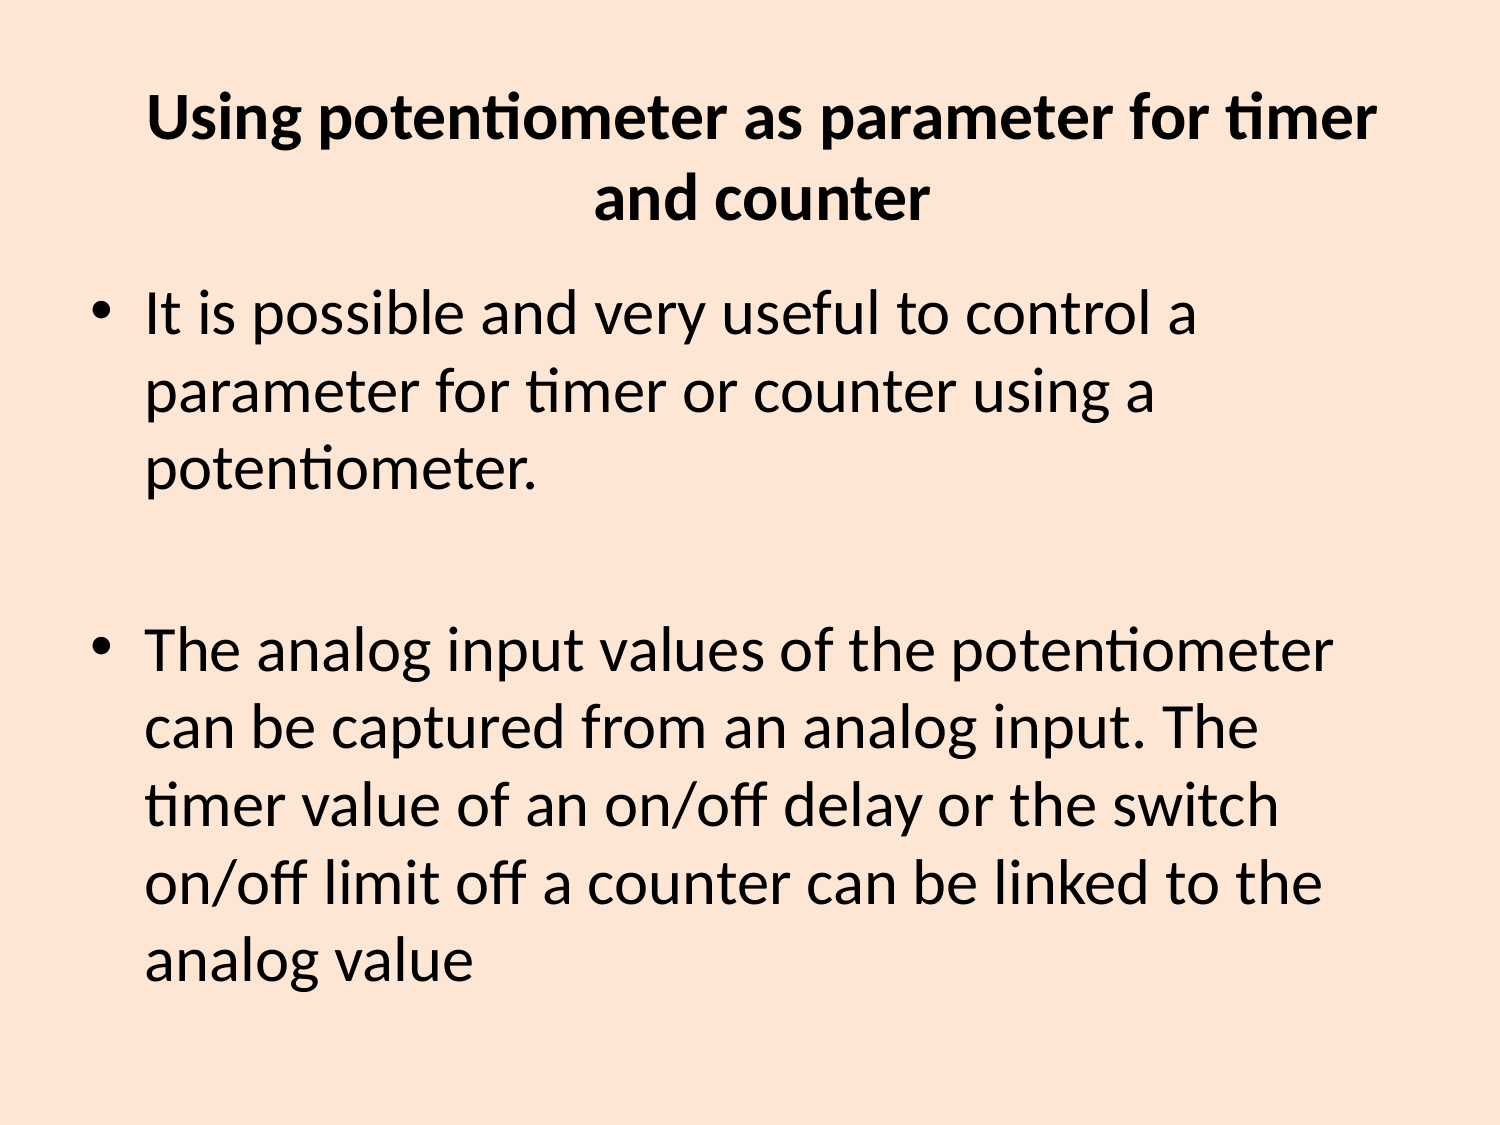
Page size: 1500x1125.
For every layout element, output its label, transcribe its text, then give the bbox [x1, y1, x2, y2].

list It is possible and very useful to control a parameter for timer or counter using a potentiometer. The analog input values of the potentiometer can be captured from an analog input. The timer value of an on/off delay or the switch on/off limit off a counter can be linked to the analog value [75, 262, 1425, 1005]
title Using potentiometer as parameter for timer and counter [87, 62, 1438, 325]
